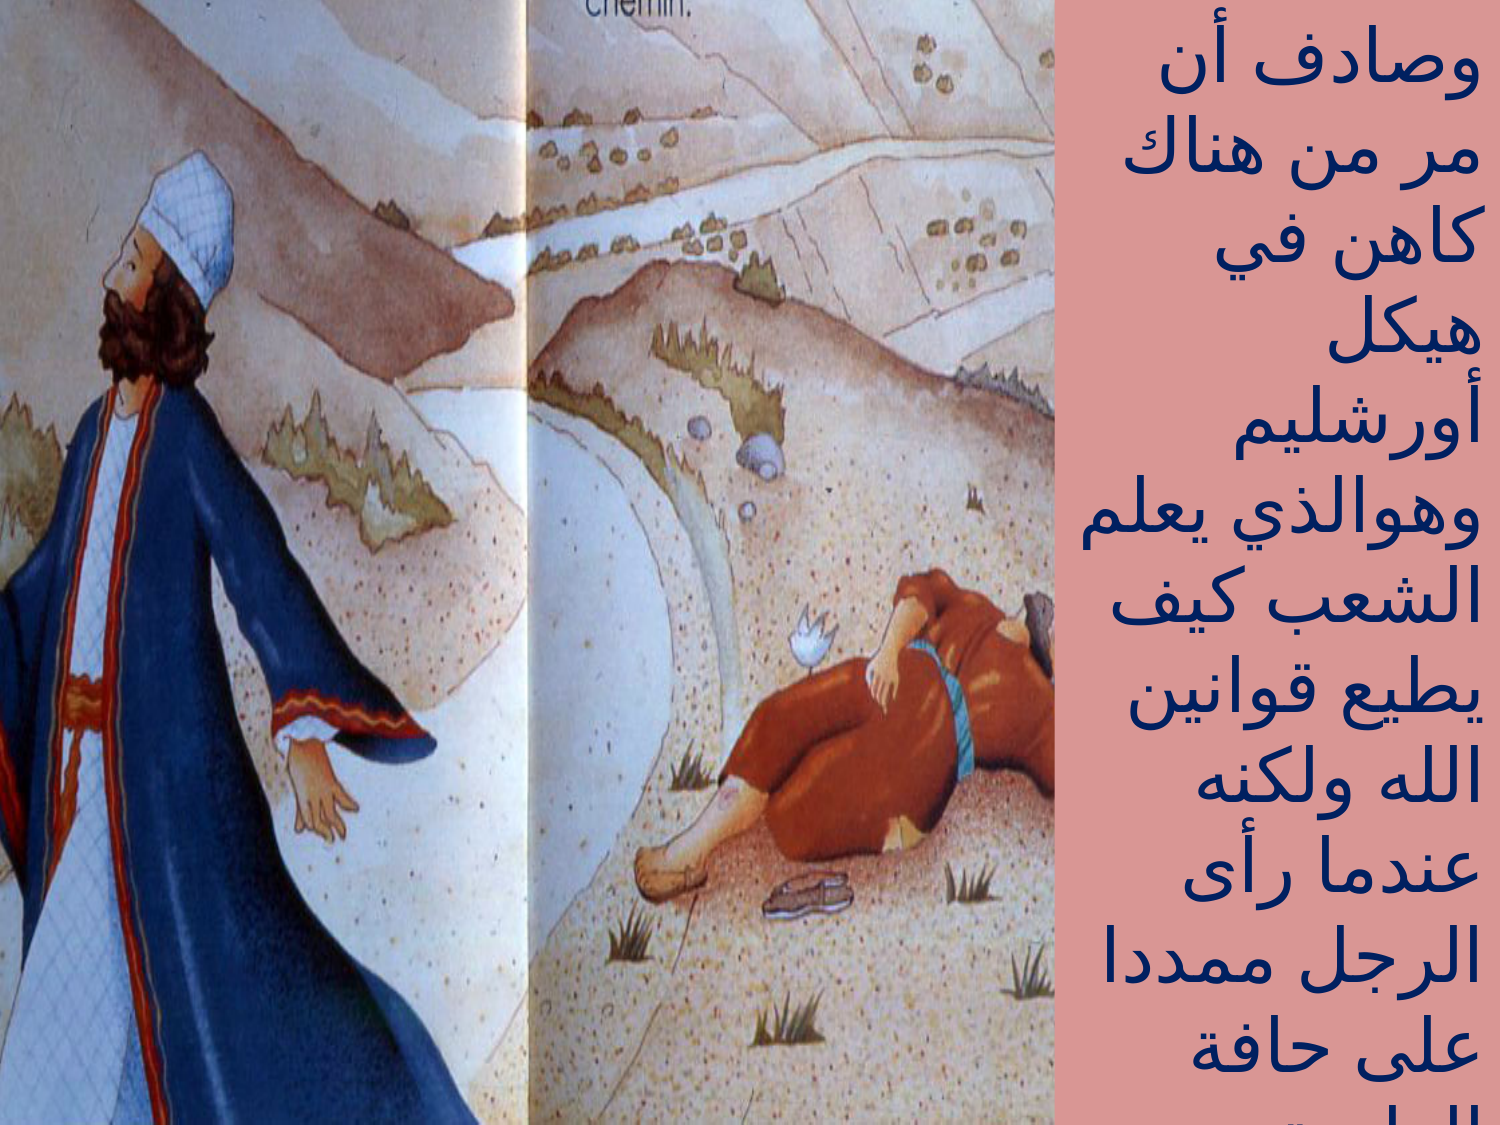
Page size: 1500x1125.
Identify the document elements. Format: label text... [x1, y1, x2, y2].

text_box وصادف أن مر من هناك كاهن في هيكل أورشليم وهوالذي يعلم الشعب كيف يطيع قوانين الله ولكنه عندما رأى الرجل ممددا على حافة الطريق , تظاهر بأنه لم يره وأسرع مكملا طريقه [1068, 0, 1500, 1125]
picture [0, 0, 1067, 1125]
